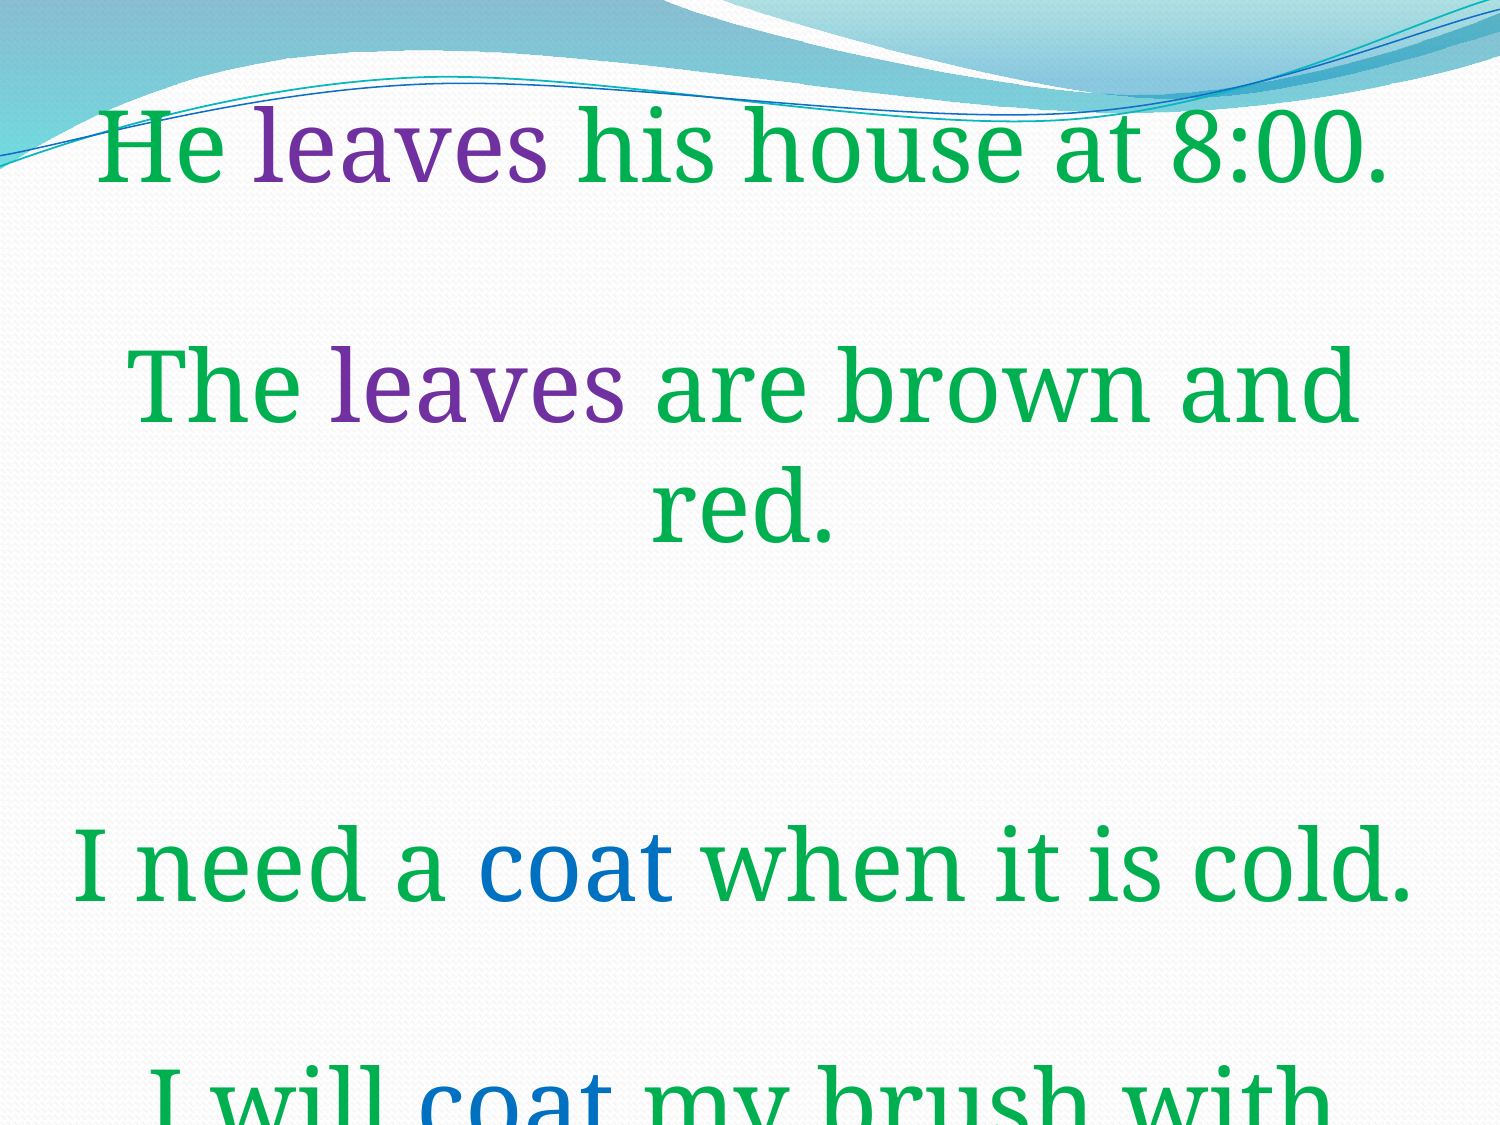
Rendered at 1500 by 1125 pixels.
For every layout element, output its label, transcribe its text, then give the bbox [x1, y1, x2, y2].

text_box He leaves his house at 8:00. The leaves are brown and red. I need a coat when it is cold. I will coat my brush with paint. [37, 74, 1450, 1125]
